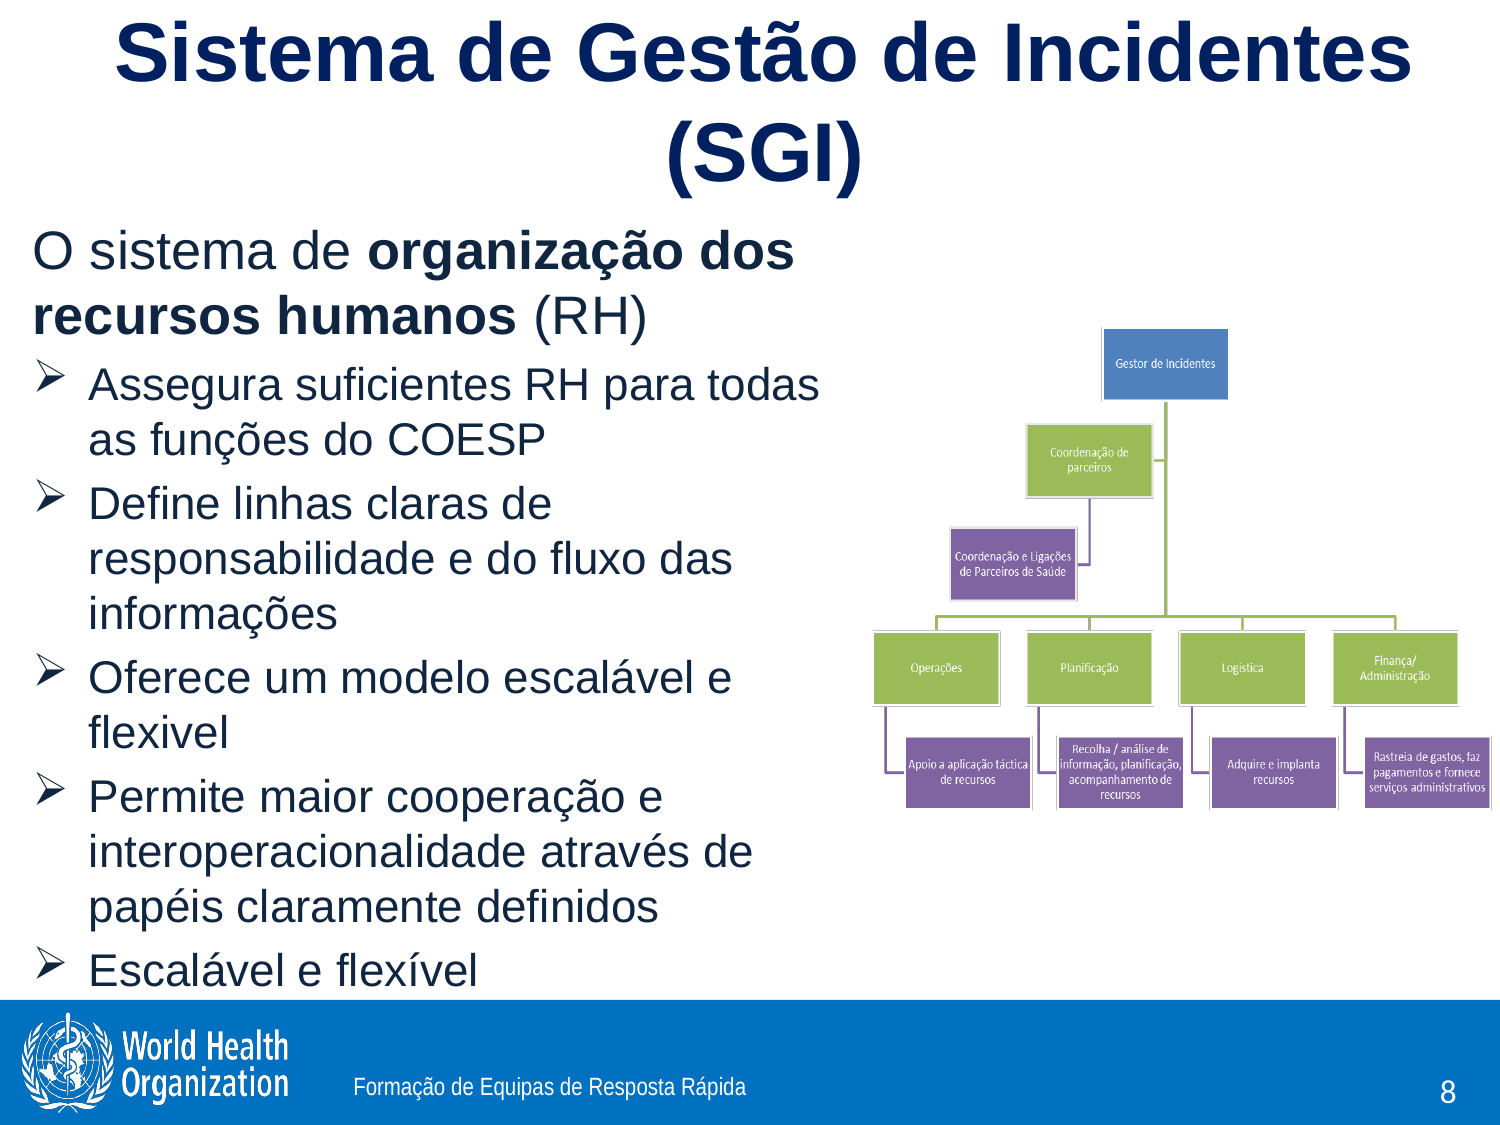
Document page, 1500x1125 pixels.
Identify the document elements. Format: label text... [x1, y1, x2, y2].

list O sistema de organização dos recursos humanos (RH) Assegura suficientes RH para todas as funções do COESP Define linhas claras de responsabilidade e do fluxo das informações Oferece um modelo escalável e flexivel Permite maior cooperação e interoperacionalidade através de papéis claramente definidos Escalável e flexível [17, 208, 880, 1005]
title Sistema de Gestão de Incidentes (SGI) [29, 4, 1500, 192]
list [796, 325, 1500, 817]
picture [21, 1012, 288, 1113]
